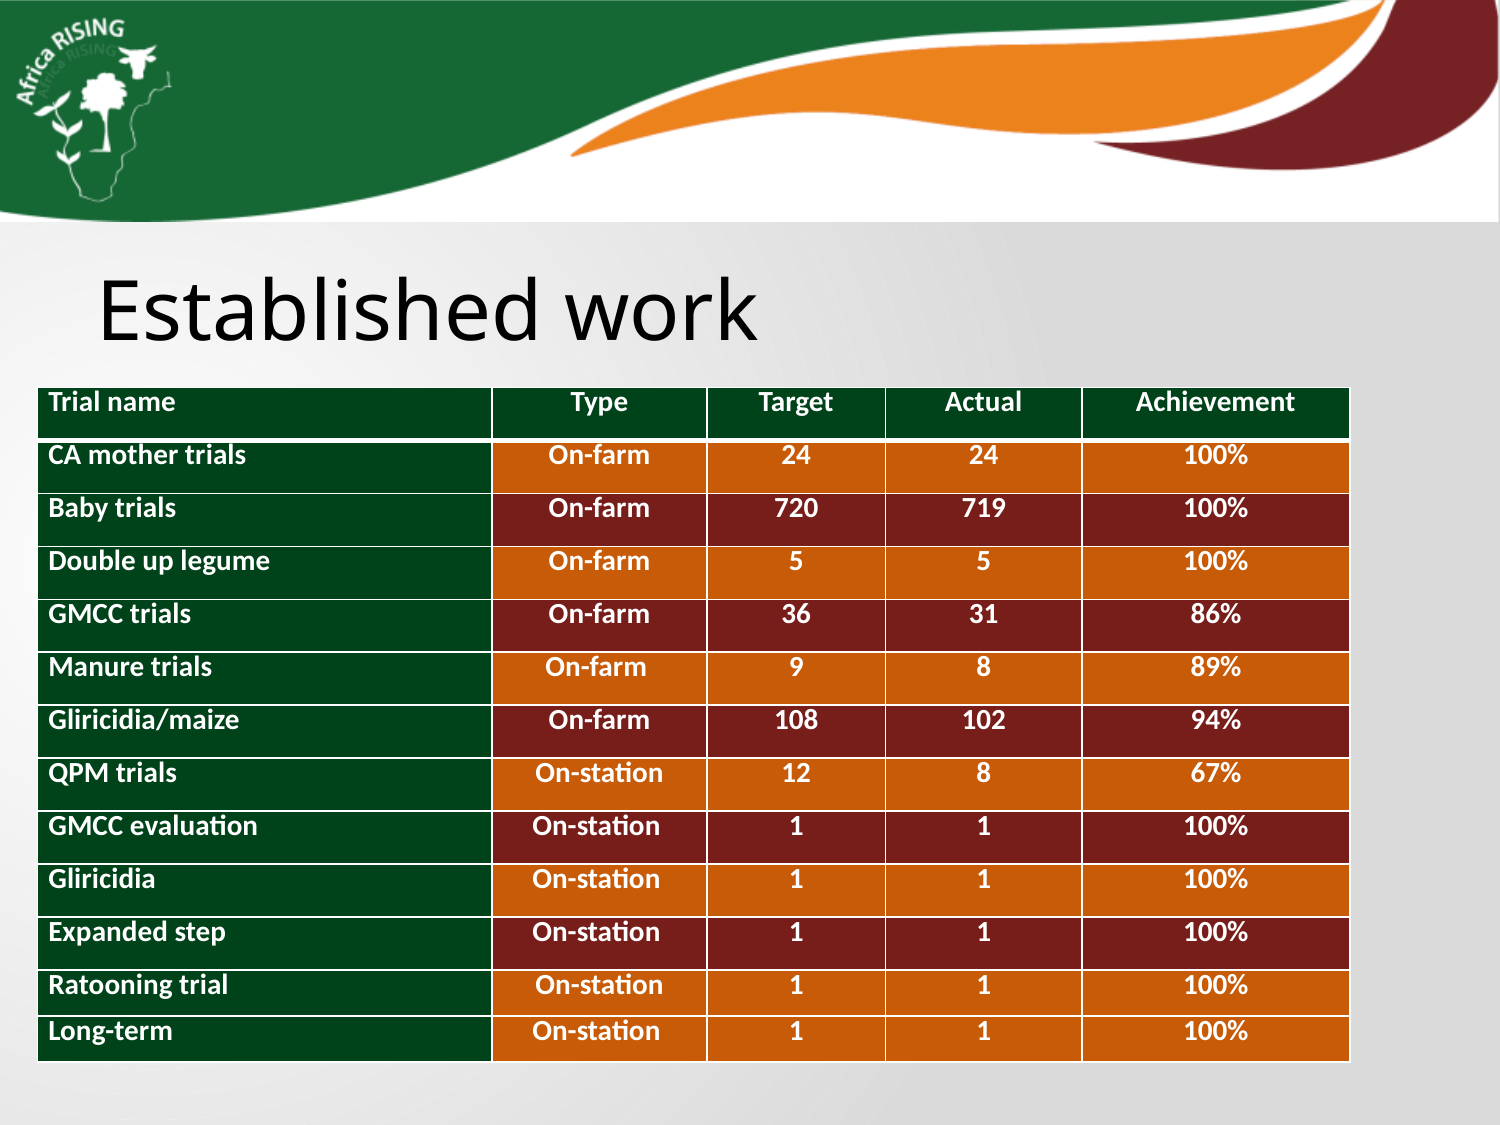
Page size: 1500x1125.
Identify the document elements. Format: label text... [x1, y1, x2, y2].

table_cell 31 [886, 600, 1081, 651]
table_cell 94% [1083, 706, 1349, 757]
table_cell On-station [493, 971, 706, 1015]
table_cell On-station [493, 812, 706, 863]
table_cell 100% [1083, 1017, 1349, 1061]
table_cell 100% [1083, 547, 1349, 599]
table_cell 1 [886, 971, 1081, 1015]
table_header Type [493, 388, 706, 438]
table_cell On-station [493, 1017, 706, 1061]
table_cell 8 [886, 653, 1081, 704]
table_cell 100% [1083, 443, 1349, 493]
table_cell GMCC evaluation [38, 812, 491, 863]
table_cell 100% [1083, 971, 1349, 1015]
table_cell On-farm [493, 547, 706, 599]
table_cell Gliricidia/maize [38, 706, 491, 757]
table_cell 719 [886, 494, 1081, 546]
table_cell On-farm [493, 443, 706, 493]
table_cell 24 [708, 443, 885, 493]
table_cell On-station [493, 918, 706, 969]
table_cell 1 [708, 865, 885, 916]
table_cell 67% [1083, 759, 1349, 810]
table_cell 9 [708, 653, 885, 704]
table_cell 36 [708, 600, 885, 651]
table_header Trial name [38, 388, 491, 438]
table_cell GMCC trials [38, 600, 491, 651]
table_cell 5 [708, 547, 885, 599]
table_cell 100% [1083, 812, 1349, 863]
table_cell Long-term [38, 1017, 491, 1061]
table_cell 108 [708, 706, 885, 757]
table_cell Gliricidia [38, 865, 491, 916]
table_cell 86% [1083, 600, 1349, 651]
table_header Actual [886, 388, 1081, 438]
table_cell 1 [886, 865, 1081, 916]
table_cell Double up legume [38, 547, 491, 599]
table_cell Manure trials [38, 653, 491, 704]
table_cell Expanded step [38, 918, 491, 969]
table_cell Baby trials [38, 494, 491, 546]
table_cell 1 [708, 812, 885, 863]
table_cell 102 [886, 706, 1081, 757]
table_cell 1 [886, 1017, 1081, 1061]
table_cell Ratooning trial [38, 971, 491, 1015]
table_cell 1 [708, 918, 885, 969]
table_cell 89% [1083, 653, 1349, 704]
table_cell CA mother trials [38, 443, 491, 493]
table_cell On-farm [493, 600, 706, 651]
table_header Achievement [1083, 388, 1349, 438]
table_cell 1 [708, 971, 885, 1015]
table_cell On-station [493, 759, 706, 810]
table_cell 1 [886, 812, 1081, 863]
table_cell 12 [708, 759, 885, 810]
list Established work [62, 249, 1338, 387]
table_header Target [708, 388, 885, 438]
table_cell 1 [708, 1017, 885, 1061]
table_cell 100% [1083, 918, 1349, 969]
table_cell 720 [708, 494, 885, 546]
table_cell 5 [886, 547, 1081, 599]
picture [0, 0, 1499, 222]
table_cell QPM trials [38, 759, 491, 810]
table_cell 1 [886, 918, 1081, 969]
table_cell 100% [1083, 494, 1349, 546]
table_cell 8 [886, 759, 1081, 810]
table_cell On-farm [493, 706, 706, 757]
table_cell On-station [493, 865, 706, 916]
table_cell 24 [886, 443, 1081, 493]
table_cell On-farm [493, 494, 706, 546]
table_cell On-farm [493, 653, 706, 704]
table_cell 100% [1083, 865, 1349, 916]
